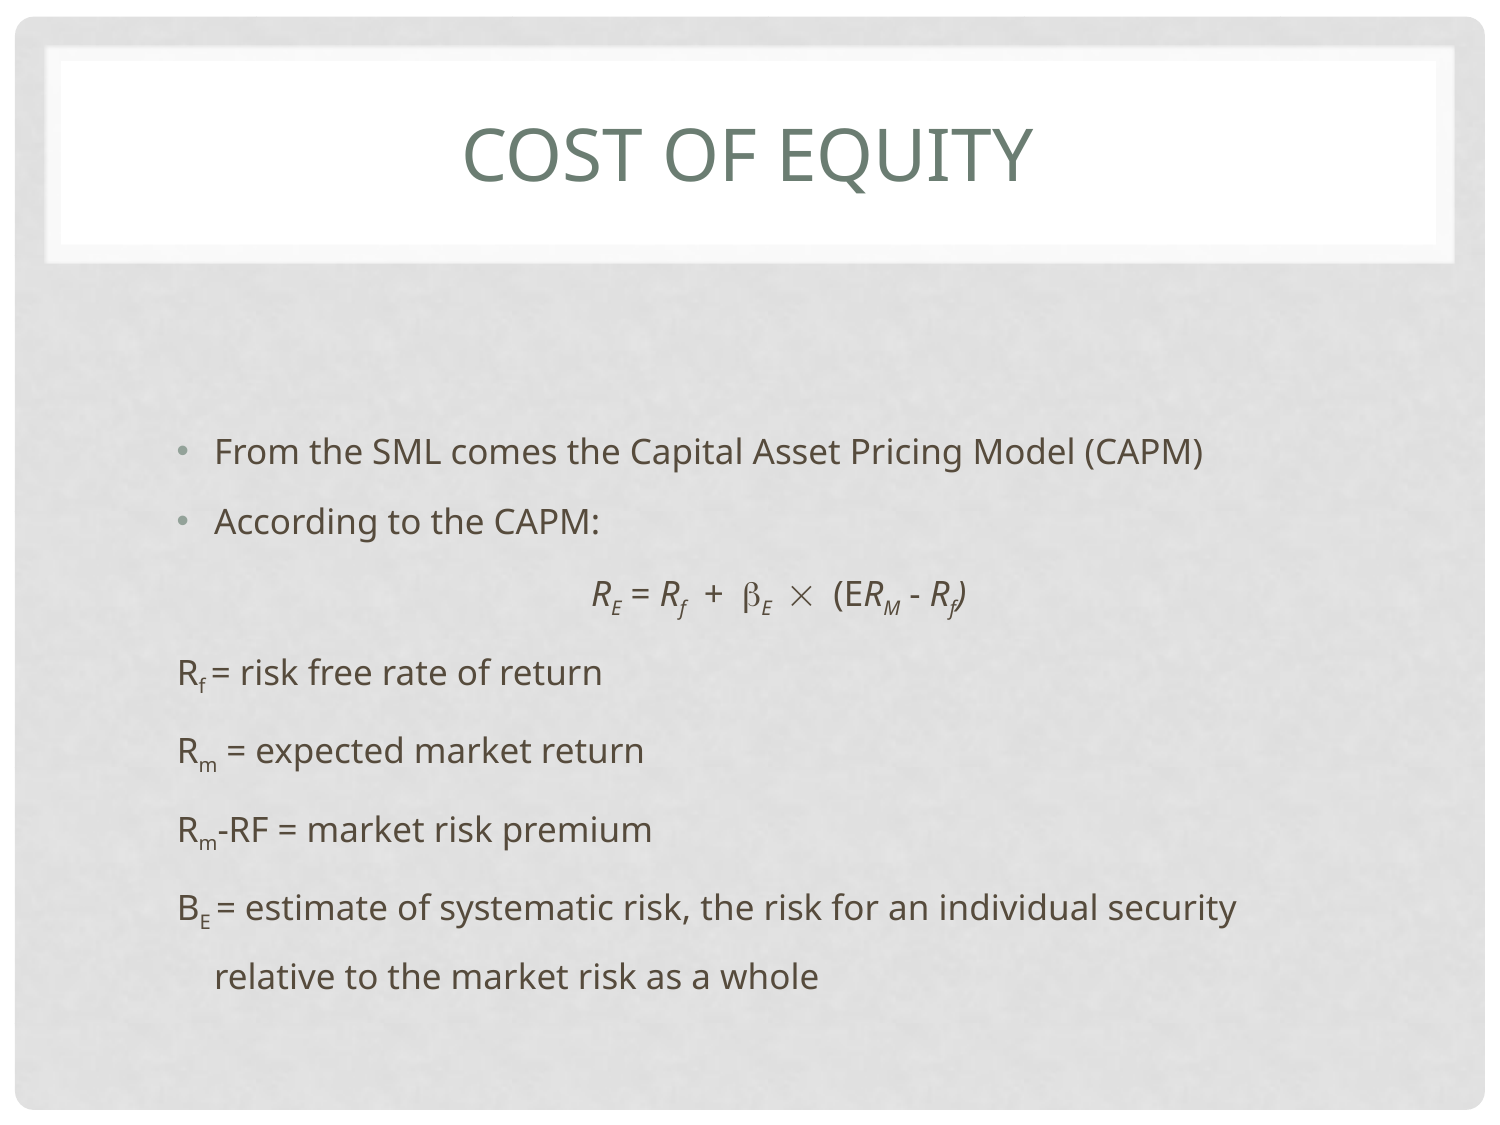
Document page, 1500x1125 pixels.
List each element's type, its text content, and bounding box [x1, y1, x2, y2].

list From the SML comes the Capital Asset Pricing Model (CAPM) According to the CAPM: RE = Rf + bE  (ERM - Rf) Rf = risk free rate of return Rm = expected market return Rm-RF = market risk premium BE = estimate of systematic risk, the risk for an individual security relative to the market risk as a whole [143, 400, 1359, 1005]
title Cost of equity [69, 66, 1425, 238]
